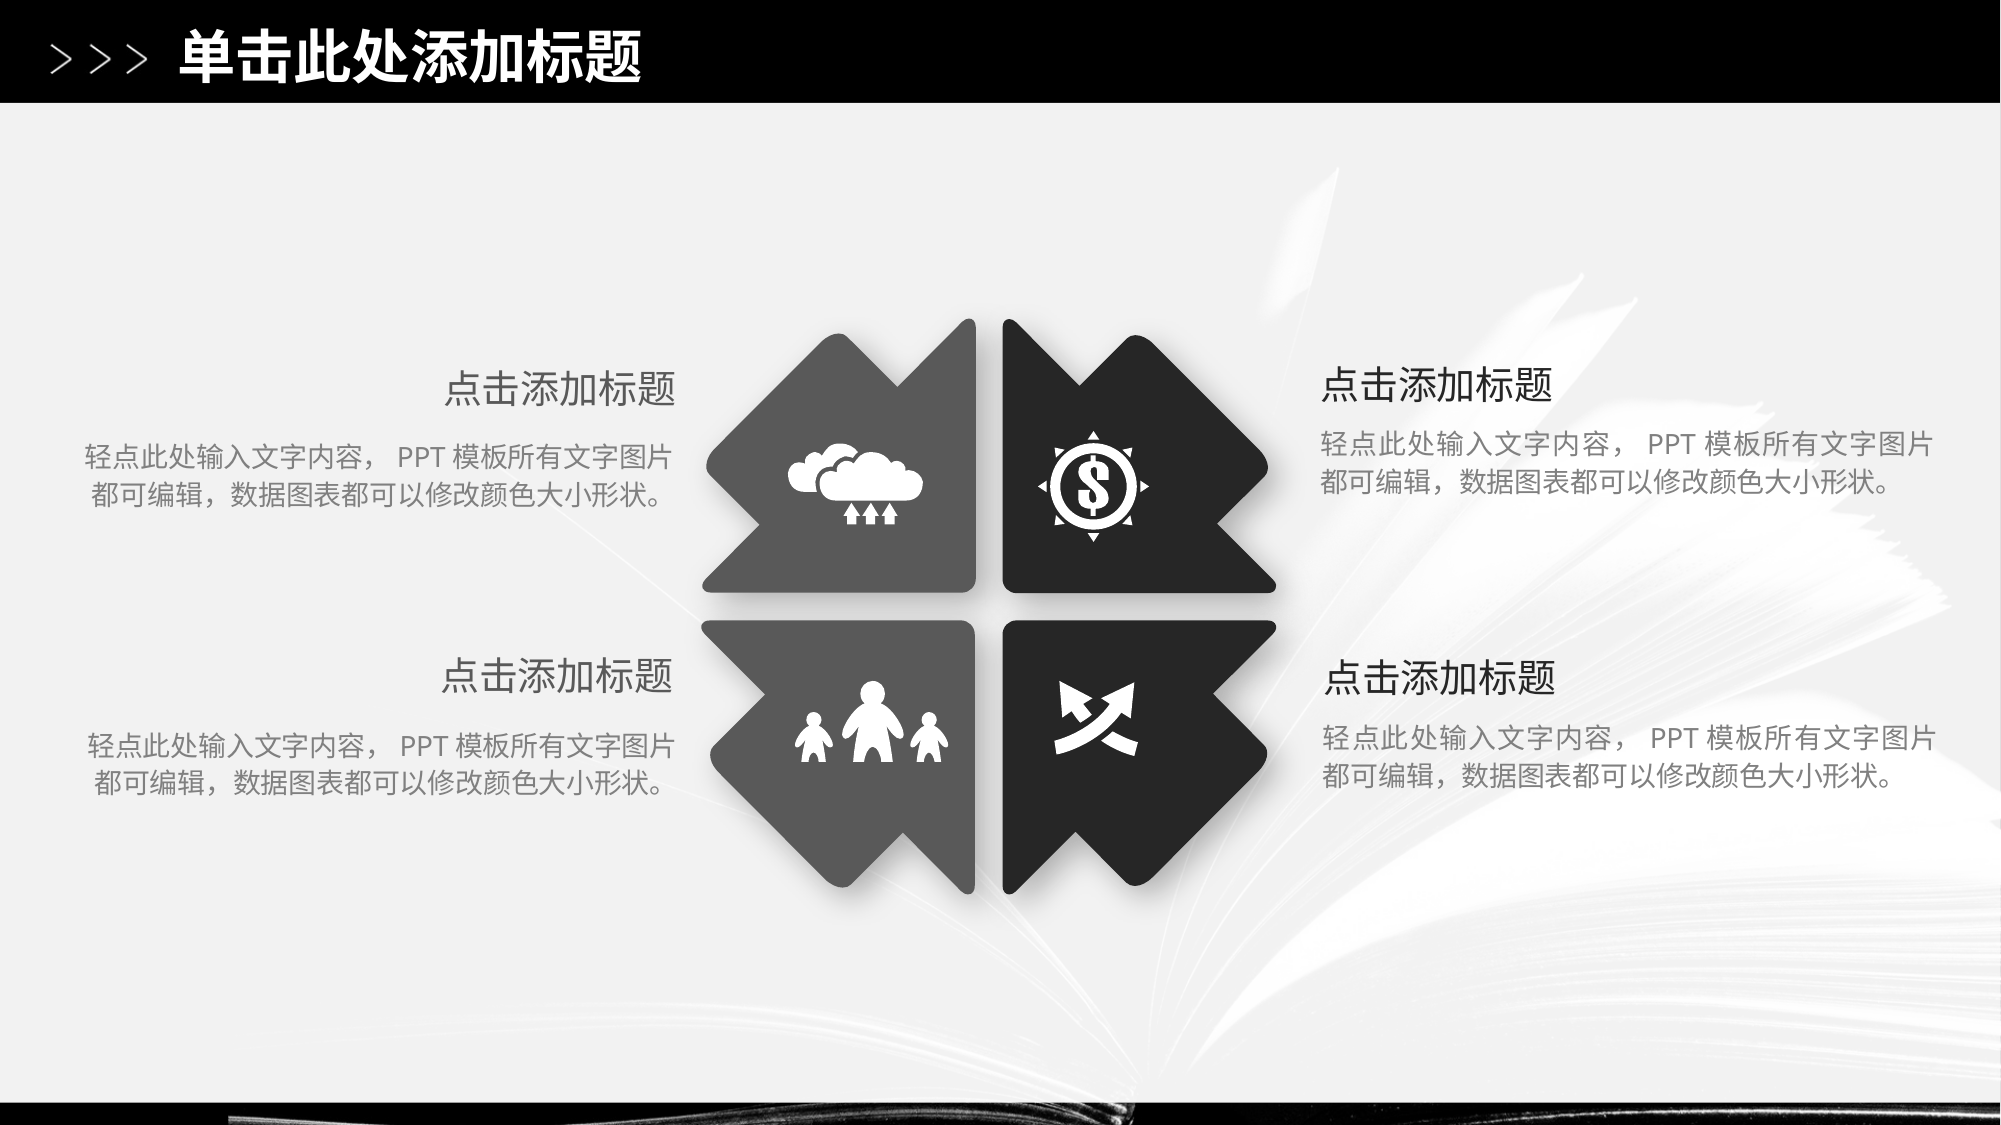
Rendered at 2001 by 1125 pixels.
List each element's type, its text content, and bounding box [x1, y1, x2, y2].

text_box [1304, 352, 1951, 507]
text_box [1002, 319, 1277, 594]
picture [0, 0, 2001, 1125]
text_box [700, 620, 975, 895]
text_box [1002, 620, 1277, 895]
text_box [44, 356, 692, 520]
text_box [701, 318, 976, 593]
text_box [1306, 646, 1953, 801]
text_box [47, 644, 692, 808]
title 单击此处添加标题 [162, 5, 1888, 115]
